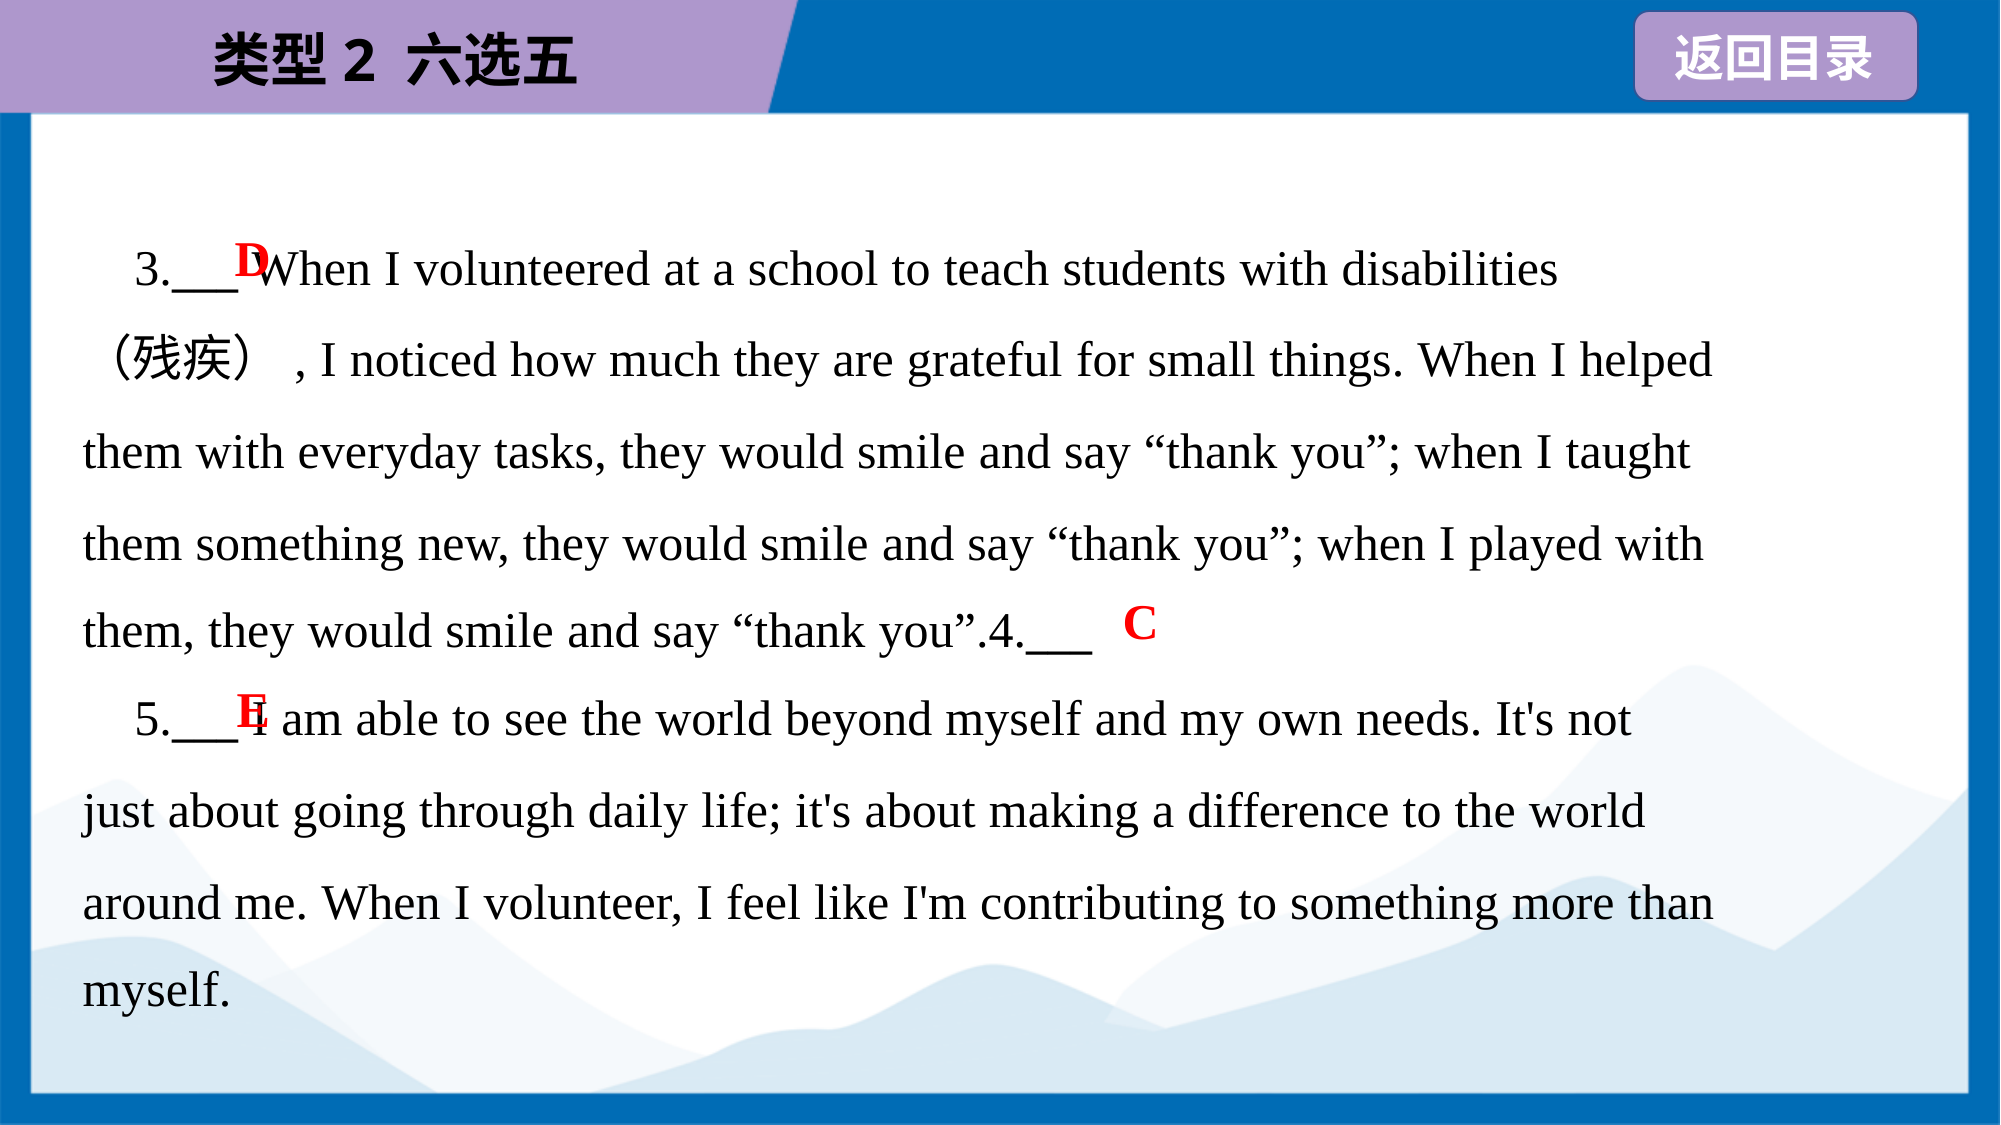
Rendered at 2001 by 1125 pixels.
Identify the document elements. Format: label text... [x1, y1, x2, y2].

text_box D [216, 198, 289, 278]
text_box E [218, 649, 289, 729]
text_box 5.___ I am able to see the world beyond myself and my own needs. It's not just about going through daily life; it's about making a difference to the world around me. When I volunteer, I feel like I'm contributing to something more than myself. [82, 654, 1917, 1008]
text_box 3.___ When I volunteered at a school to teach students with disabilities （残疾）, I noticed how much they are grateful for small things. When I helped them with everyday tasks, they would smile and say “thank you”; when I taught them something new, they would smile and say “thank you”; when I played with them, they would smile and say “thank you”.4.___ [82, 203, 1917, 648]
picture [0, 0, 2000, 1125]
text_box C [1104, 561, 1177, 641]
